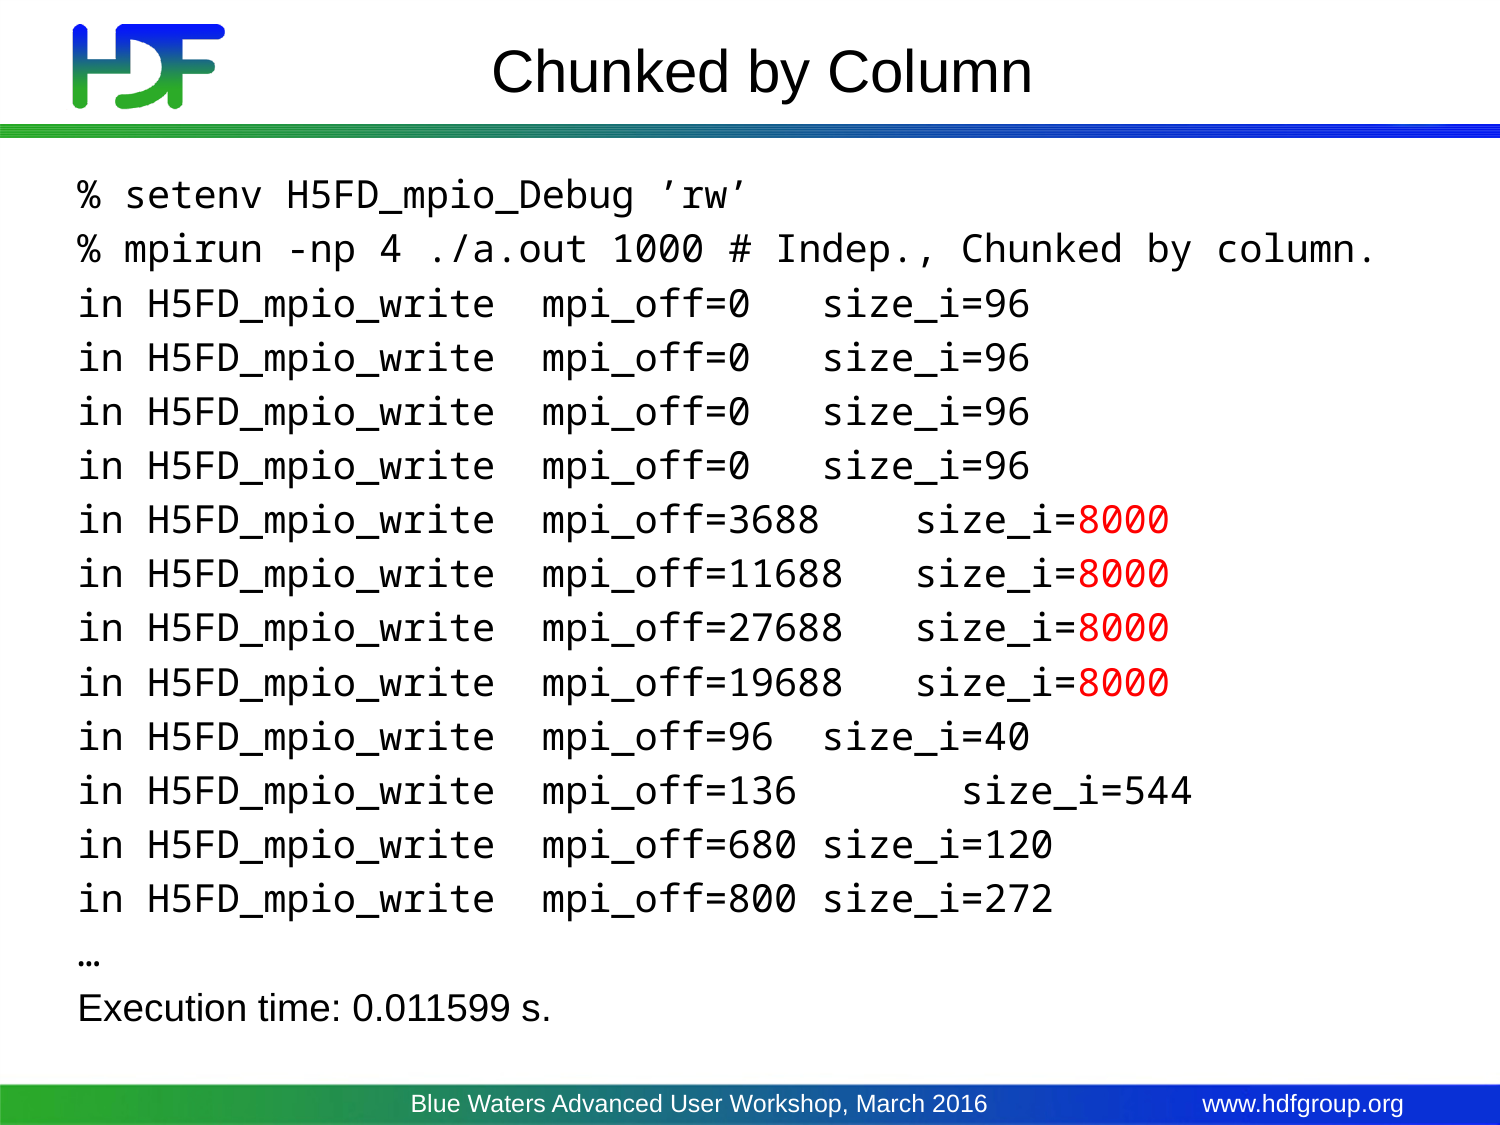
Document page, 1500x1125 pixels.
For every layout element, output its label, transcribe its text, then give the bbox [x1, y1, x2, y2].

list % setenv H5FD_mpio_Debug ’rw’ % mpirun -np 4 ./a.out 1000 # Indep., Chunked by column. in H5FD_mpio_write mpi_off=0 size_i=96 in H5FD_mpio_write mpi_off=0 size_i=96 in H5FD_mpio_write mpi_off=0 size_i=96 in H5FD_mpio_write mpi_off=0 size_i=96 in H5FD_mpio_write mpi_off=3688 size_i=8000 in H5FD_mpio_write mpi_off=11688 size_i=8000 in H5FD_mpio_write mpi_off=27688 size_i=8000 in H5FD_mpio_write mpi_off=19688 size_i=8000 in H5FD_mpio_write mpi_off=96 size_i=40 in H5FD_mpio_write mpi_off=136 size_i=544 in H5FD_mpio_write mpi_off=680 size_i=120 in H5FD_mpio_write mpi_off=800 size_i=272 … Execution time: 0.011599 s. [62, 162, 1450, 1063]
title Chunked by Column [187, 24, 1338, 113]
picture [0, 0, 1500, 1125]
footer Blue Waters Advanced User Workshop, March 2016 [374, 1087, 1026, 1125]
